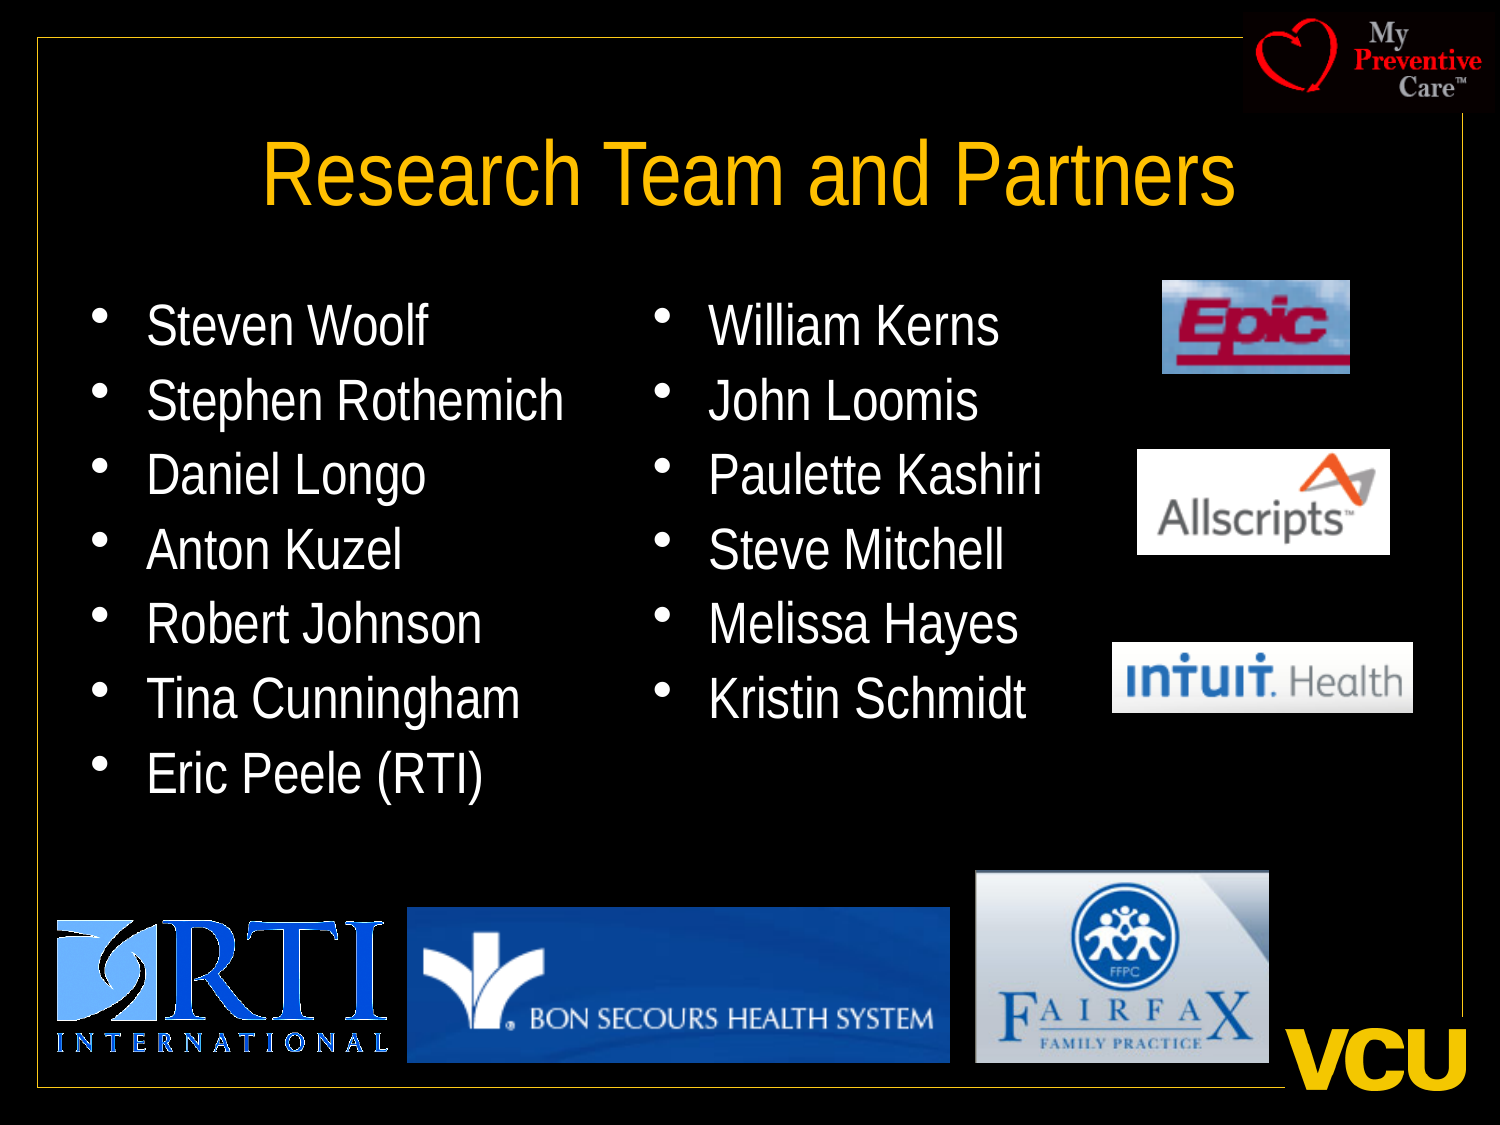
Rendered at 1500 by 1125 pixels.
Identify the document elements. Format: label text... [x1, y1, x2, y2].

picture [1162, 280, 1351, 374]
list William Kerns John Loomis Paulette Kashiri Steve Mitchell Melissa Hayes Kristin Schmidt [637, 287, 1263, 788]
list Steven Woolf Stephen Rothemich Daniel Longo Anton Kuzel Robert Johnson Tina Cunningham Eric Peele (RTI) [74, 287, 637, 788]
picture [0, 837, 951, 1125]
slide_number 2 [1074, 1025, 1388, 1100]
title Research Team and Partners [74, 74, 1426, 263]
picture [1285, 1017, 1474, 1091]
picture [1137, 449, 1390, 555]
picture [1112, 641, 1413, 713]
picture [1243, 12, 1495, 113]
picture [974, 869, 1269, 1063]
